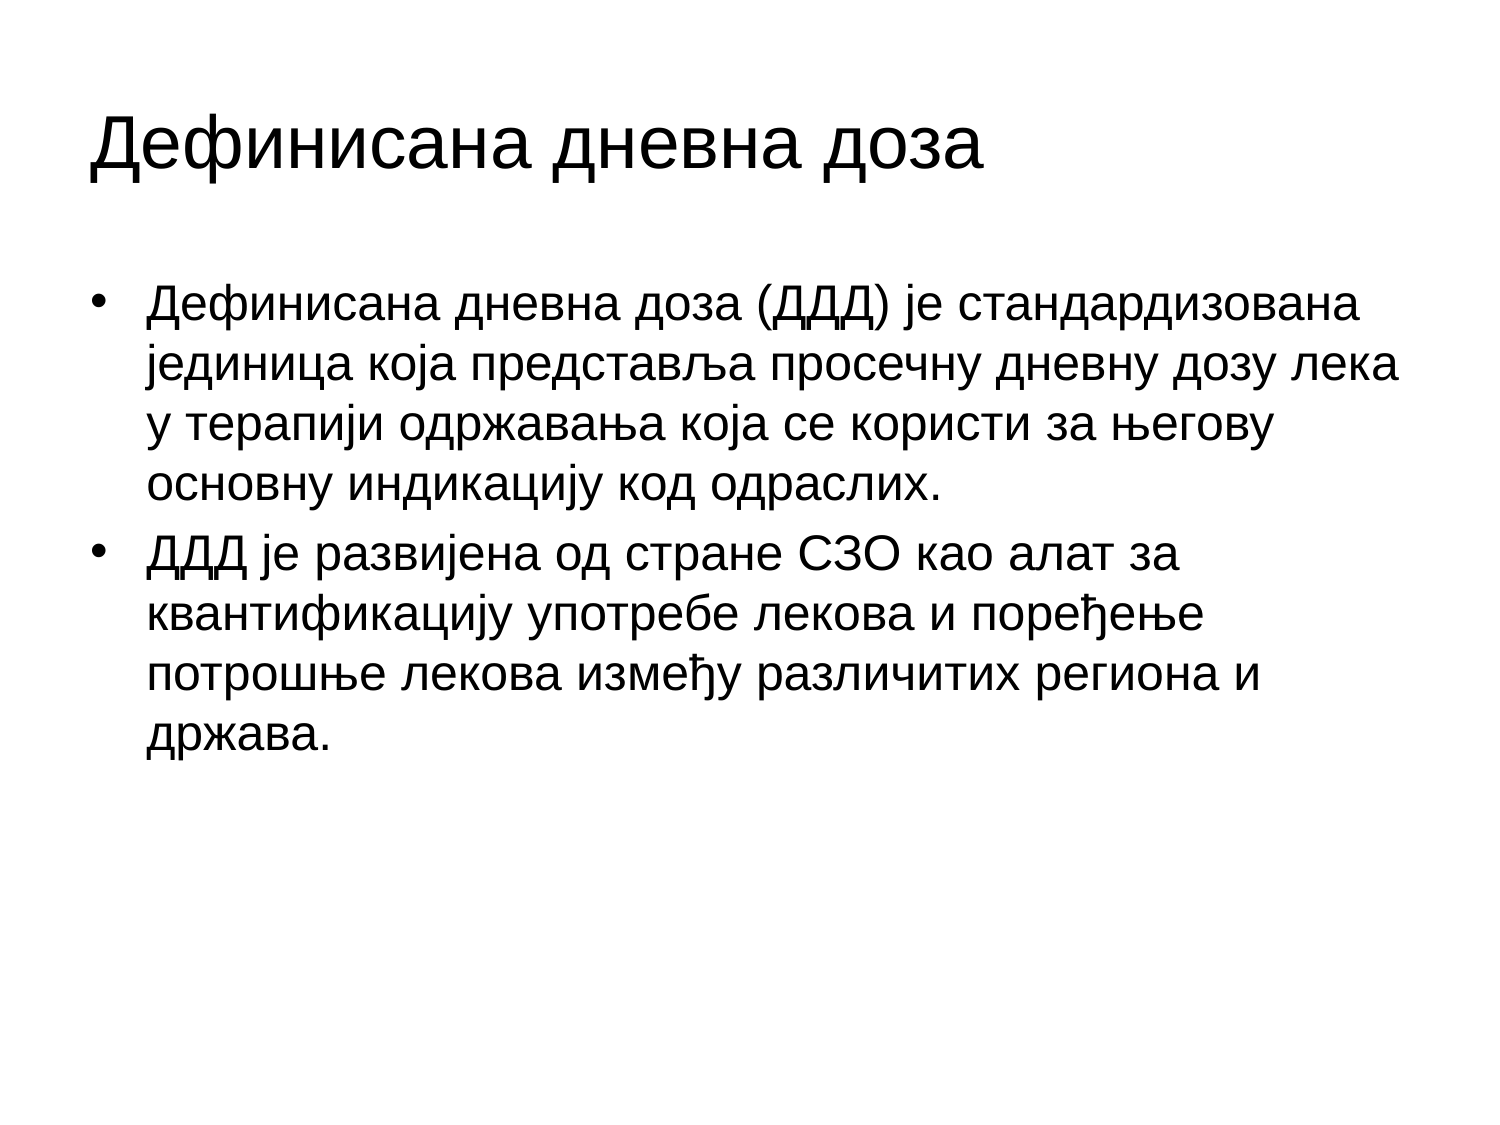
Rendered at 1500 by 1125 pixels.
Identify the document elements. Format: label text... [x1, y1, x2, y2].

title Дефинисана дневна доза [75, 45, 1425, 233]
list Дефинисана дневна доза (ДДД) је стандардизована јединица која представља просечну дневну дозу лека у терапији одржавања која се користи за његову основну индикацију код одраслих. ДДД је развијена од стране СЗО као алат за квантификацију употребе лекова и поређење потрошње лекова између различитих региона и држава. [75, 262, 1425, 1005]
